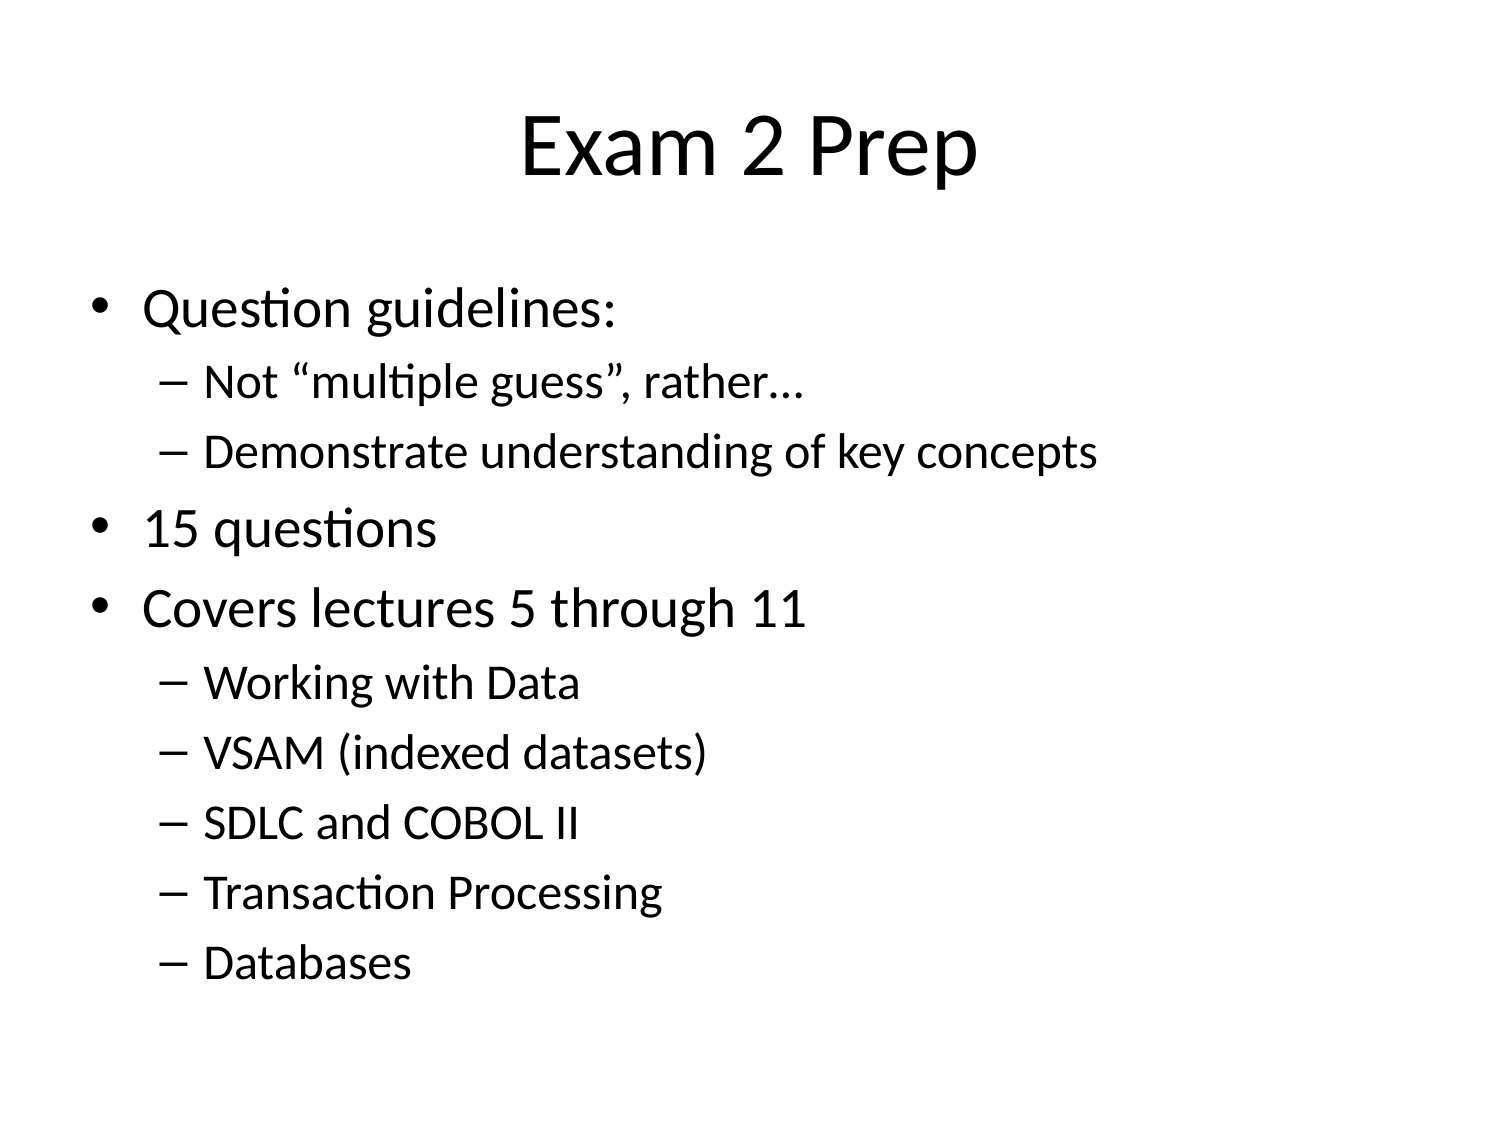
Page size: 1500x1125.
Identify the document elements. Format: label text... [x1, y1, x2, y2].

title Exam 2 Prep [75, 45, 1425, 233]
list Question guidelines: Not “multiple guess”, rather… Demonstrate understanding of key concepts 15 questions Covers lectures 5 through 11 Working with Data VSAM (indexed datasets) SDLC and COBOL II Transaction Processing Databases [75, 262, 1425, 1005]
